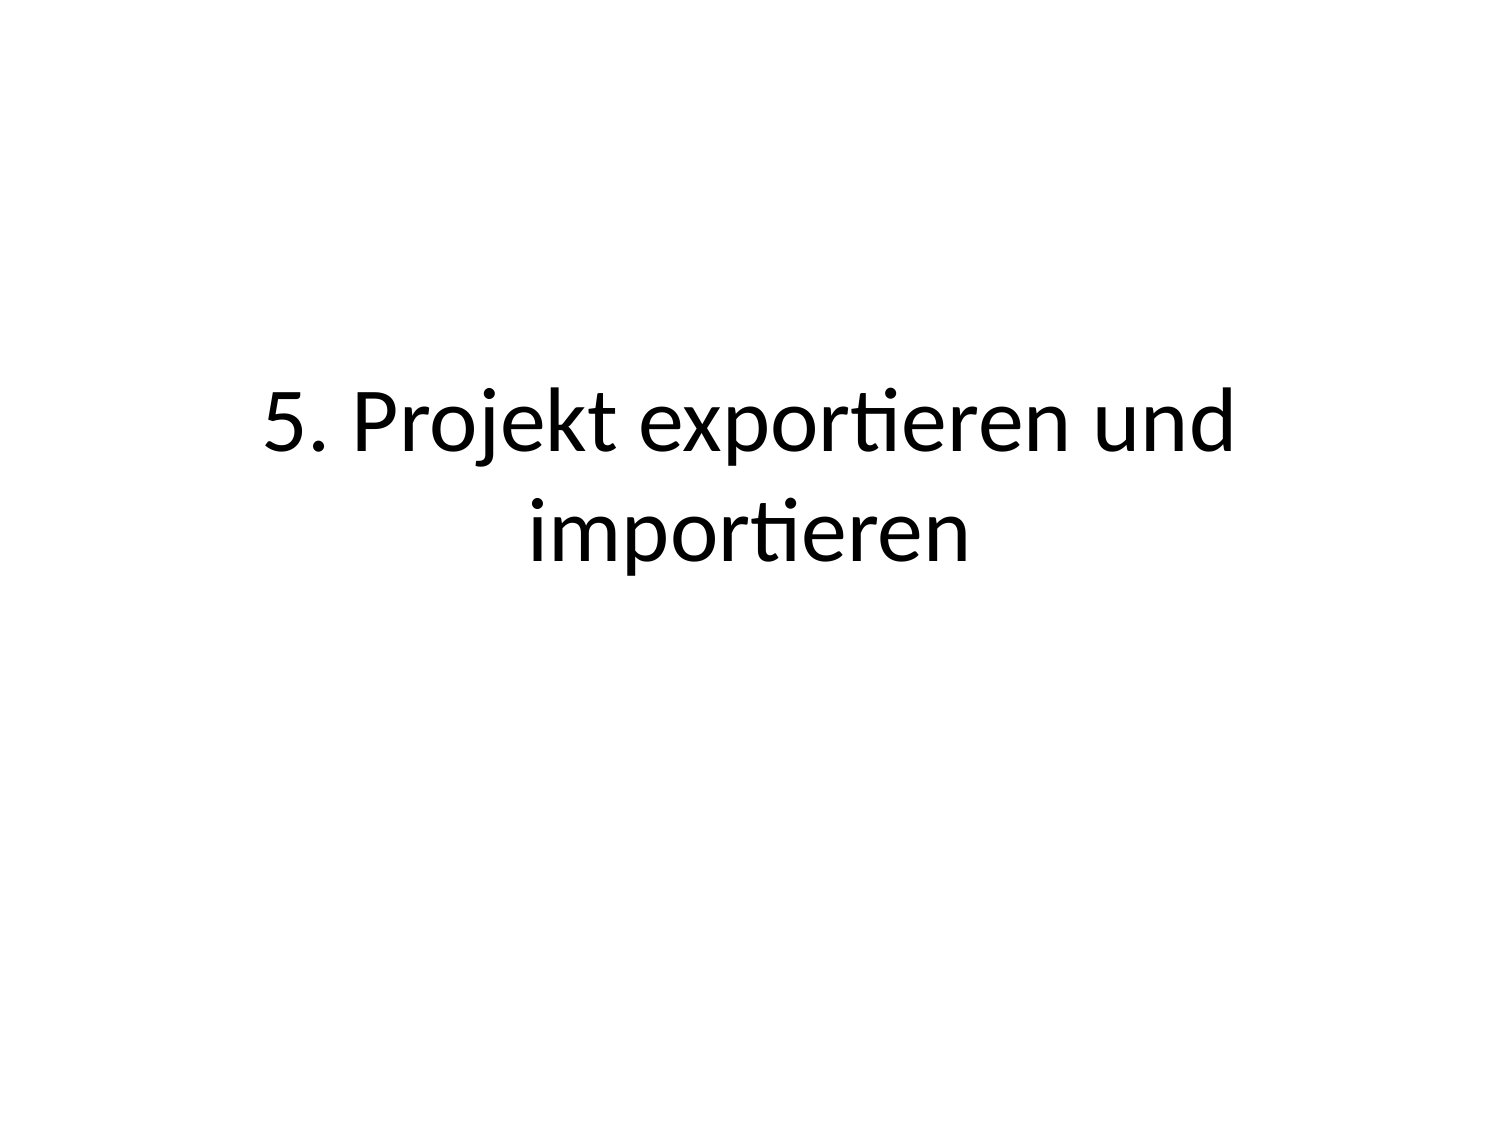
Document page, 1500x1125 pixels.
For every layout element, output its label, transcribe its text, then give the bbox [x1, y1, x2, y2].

title 5. Projekt exportieren und importieren [112, 349, 1388, 591]
